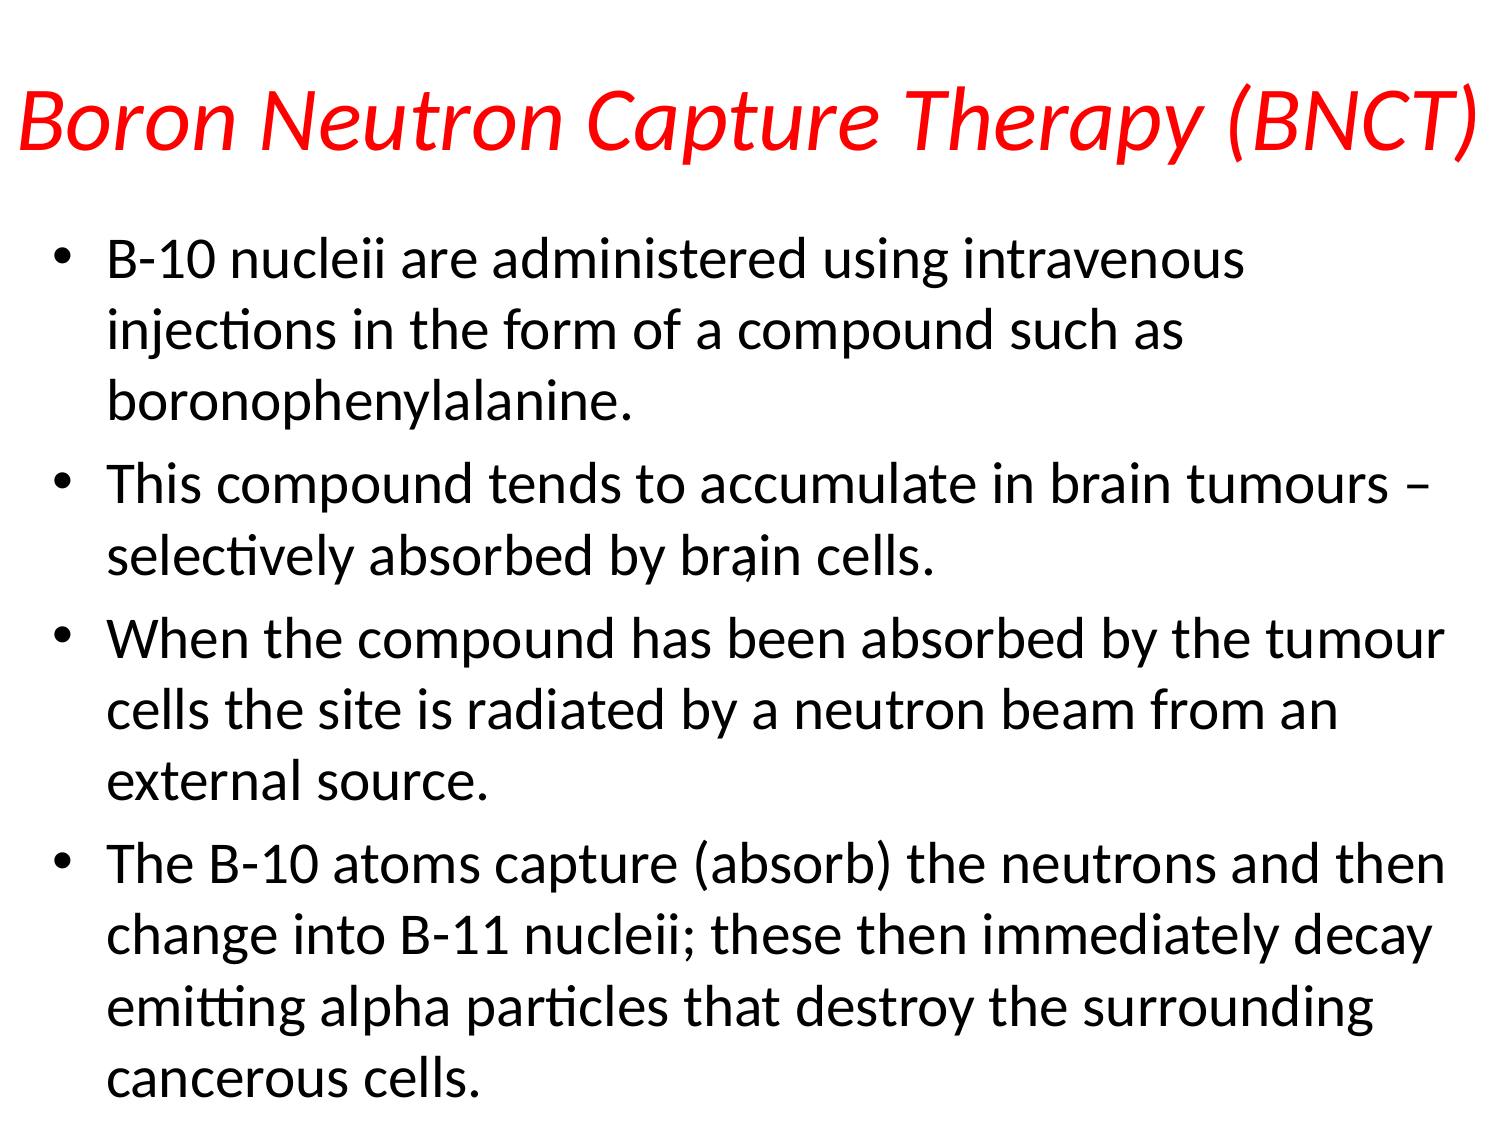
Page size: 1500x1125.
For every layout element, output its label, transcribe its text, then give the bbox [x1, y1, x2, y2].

text_box ) [729, 532, 771, 592]
list B-10 nucleii are administered using intravenous injections in the form of a compound such as boronophenylalanine. This compound tends to accumulate in brain tumours –selectively absorbed by brain cells. When the compound has been absorbed by the tumour cells the site is radiated by a neutron beam from an external source. The B-10 atoms capture (absorb) the neutrons and then change into B-11 nucleii; these then immediately decay emitting alpha particles that destroy the surrounding cancerous cells. [37, 211, 1500, 1125]
title Boron Neutron Capture Therapy (BNCT) [0, 75, 1500, 263]
